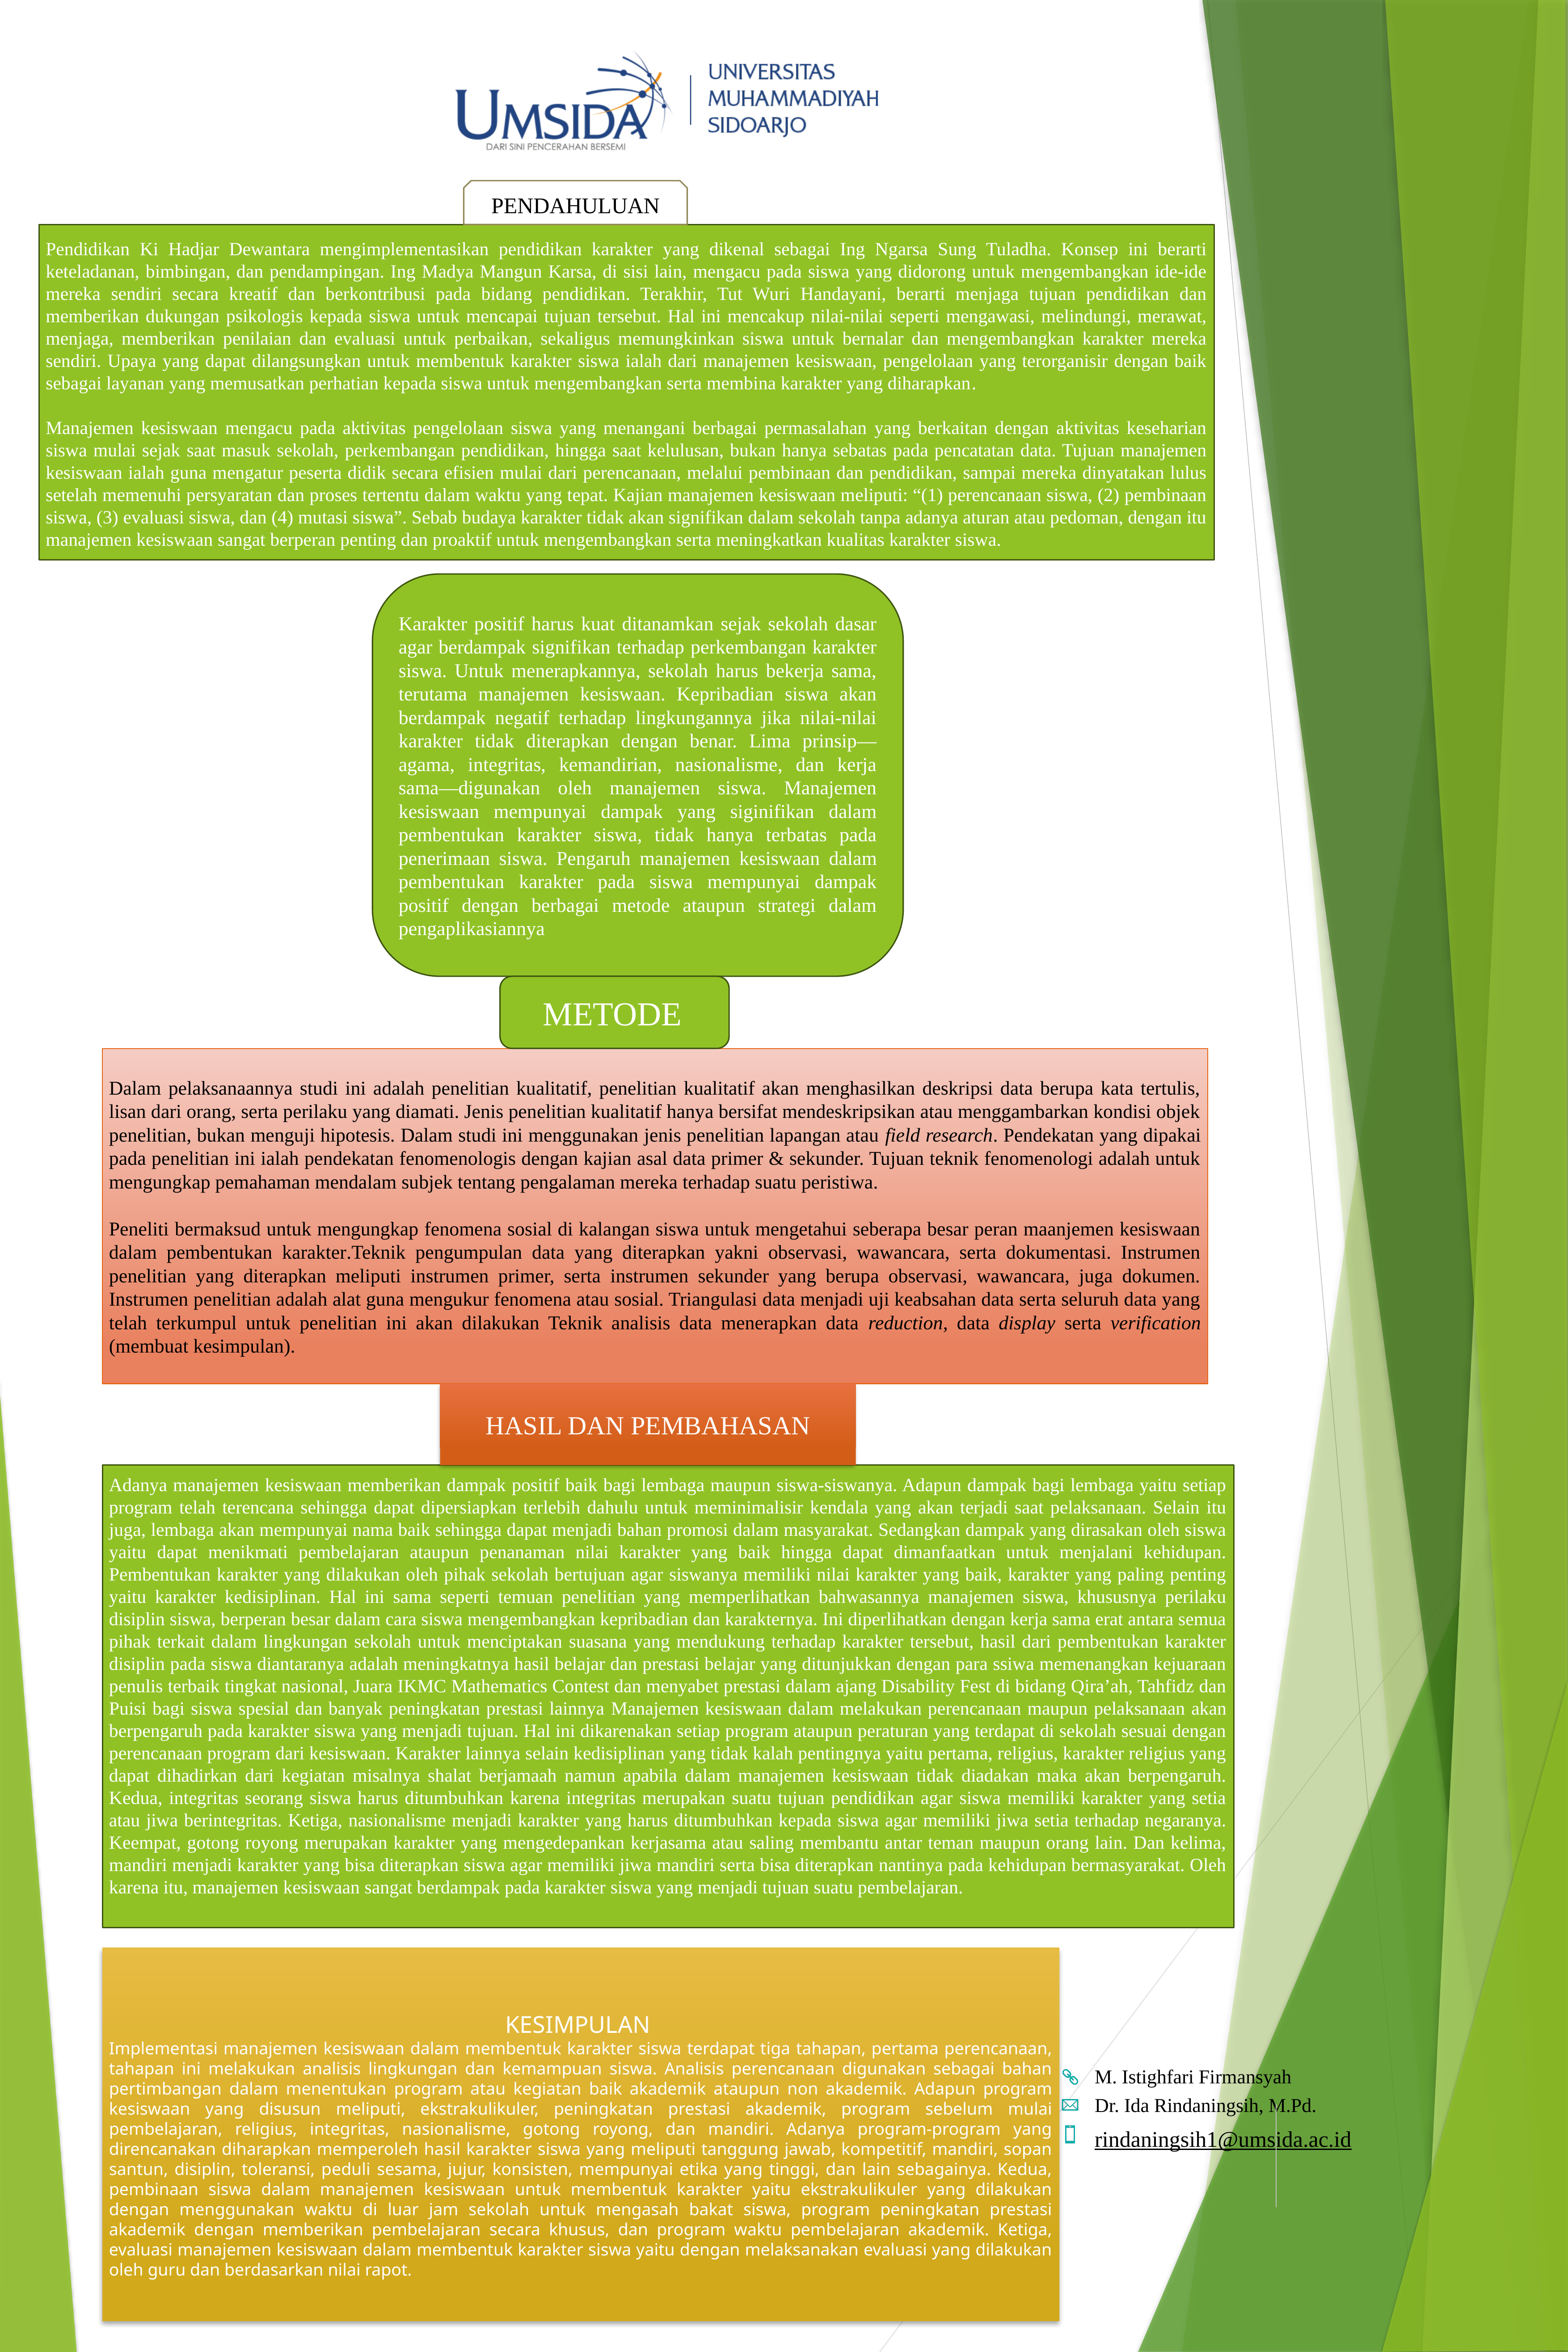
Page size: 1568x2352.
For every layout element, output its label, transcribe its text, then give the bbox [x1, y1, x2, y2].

picture [1060, 2095, 1080, 2115]
text_box Adanya manajemen kesiswaan memberikan dampak positif baik bagi lembaga maupun siswa-siswanya. Adapun dampak bagi lembaga yaitu setiap program telah terencana sehingga dapat dipersiapkan terlebih dahulu untuk meminimalisir kendala yang akan terjadi saat pelaksanaan. Selain itu juga, lembaga akan mempunyai nama baik sehingga dapat menjadi bahan promosi dalam masyarakat. Sedangkan dampak yang dirasakan oleh siswa yaitu dapat menikmati pembelajaran ataupun penanaman nilai karakter yang baik hingga dapat dimanfaatkan untuk menjalani kehidupan. Pembentukan karakter yang dilakukan oleh pihak sekolah bertujuan agar siswanya memiliki nilai karakter yang baik, karakter yang paling penting yaitu karakter kedisiplinan. Hal ini sama seperti temuan penelitian yang memperlihatkan bahwasannya manajemen siswa, khususnya perilaku disiplin siswa, berperan besar dalam cara siswa mengembangkan kepribadian dan karakternya. Ini diperlihatkan dengan kerja sama erat antara semua pihak terkait dalam lingkungan sekolah untuk menciptakan suasana yang mendukung terhadap karakter tersebut, hasil dari pembentukan karakter disiplin pada siswa diantaranya adalah meningkatnya hasil belajar dan prestasi belajar yang ditunjukkan dengan para ssiwa memenangkan kejuaraan penulis terbaik tingkat nasional, Juara IKMC Mathematics Contest dan menyabet prestasi dalam ajang Disability Fest di bidang Qira’ah, Tahfidz dan Puisi bagi siswa spesial dan banyak peningkatan prestasi lainnya Manajemen kesiswaan dalam melakukan perencanaan maupun pelaksanaan akan berpengaruh pada karakter siswa yang menjadi tujuan. Hal ini dikarenakan setiap program ataupun peraturan yang terdapat di sekolah sesuai dengan perencanaan program dari kesiswaan. Karakter lainnya selain kedisiplinan yang tidak kalah pentingnya yaitu pertama, religius, karakter religius yang dapat dihadirkan dari kegiatan misalnya shalat berjamaah namun apabila dalam manajemen kesiswaan tidak diadakan maka akan berpengaruh. Kedua, integritas seorang siswa harus ditumbuhkan karena integritas merupakan suatu tujuan pendidikan agar siswa memiliki karakter yang setia atau jiwa berintegritas. Ketiga, nasionalisme menjadi karakter yang harus ditumbuhkan kepada siswa agar memiliki jiwa setia terhadap negaranya. Keempat, gotong royong merupakan karakter yang mengedepankan kerjasama atau saling membantu antar teman maupun orang lain. Dan kelima, mandiri menjadi karakter yang bisa diterapkan siswa agar memiliki jiwa mandiri serta bisa diterapkan nantinya pada kehidupan bermasyarakat. Oleh karena itu, manajemen kesiswaan sangat berdampak pada karakter siswa yang menjadi tujuan suatu pembelajaran. [102, 1464, 1235, 1928]
text_box Karakter positif harus kuat ditanamkan sejak sekolah dasar agar berdampak signifikan terhadap perkembangan karakter siswa. Untuk menerapkannya, sekolah harus bekerja sama, terutama manajemen kesiswaan. Kepribadian siswa akan berdampak negatif terhadap lingkungannya jika nilai-nilai karakter tidak diterapkan dengan benar. Lima prinsip—agama, integritas, kemandirian, nasionalisme, dan kerja sama—digunakan oleh manajemen siswa. Manajemen kesiswaan mempunyai dampak yang siginifikan dalam pembentukan karakter siswa, tidak hanya terbatas pada penerimaan siswa. Pengaruh manajemen kesiswaan dalam pembentukan karakter pada siswa mempunyai dampak positif dengan berbagai metode ataupun strategi dalam pengaplikasiannya [371, 573, 904, 977]
text_box rindaningsih1@umsida.ac.id [1095, 2120, 1273, 2157]
text_box HASIL DAN PEMBAHASAN [440, 1383, 856, 1465]
text_box Dr. Ida Rindaningsih, M.Pd. [1095, 2091, 1506, 2117]
text_box rindaningsih1@umsida.ac.id [1278, 2120, 1520, 2157]
text_box PENDAHULUAN [463, 180, 688, 225]
picture [1059, 2065, 1081, 2088]
text_box KESIMPULAN Implementasi manajemen kesiswaan dalam membentuk karakter siswa terdapat tiga tahapan, pertama perencanaan, tahapan ini melakukan analisis lingkungan dan kemampuan siswa. Analisis perencanaan digunakan sebagai bahan pertimbangan dalam menentukan program atau kegiatan baik akademik ataupun non akademik. Adapun program kesiswaan yang disusun meliputi, ekstrakulikuler, peningkatan prestasi akademik, program sebelum mulai pembelajaran, religius, integritas, nasionalisme, gotong royong, dan mandiri. Adanya program-program yang direncanakan diharapkan memperoleh hasil karakter siswa yang meliputi tanggung jawab, kompetitif, mandiri, sopan santun, disiplin, toleransi, peduli sesama, jujur, konsisten, mempunyai etika yang tinggi, dan lain sebagainya. Kedua, pembinaan siswa dalam manajemen kesiswaan untuk membentuk karakter yaitu ekstrakulikuler yang dilakukan dengan menggunakan waktu di luar jam sekolah untuk mengasah bakat siswa, program peningkatan prestasi akademik dengan memberikan pembelajaran secara khusus, dan program waktu pembelajaran akademik. Ketiga, evaluasi manajemen kesiswaan dalam membentuk karakter siswa yaitu dengan melaksanakan evaluasi yang dilakukan oleh guru dan berdasarkan nilai rapot. [102, 1947, 1060, 2321]
text_box Pendidikan Ki Hadjar Dewantara mengimplementasikan pendidikan karakter yang dikenal sebagai Ing Ngarsa Sung Tuladha. Konsep ini berarti keteladanan, bimbingan, dan pendampingan. Ing Madya Mangun Karsa, di sisi lain, mengacu pada siswa yang didorong untuk mengembangkan ide-ide mereka sendiri secara kreatif dan berkontribusi pada bidang pendidikan. Terakhir, Tut Wuri Handayani, berarti menjaga tujuan pendidikan dan memberikan dukungan psikologis kepada siswa untuk mencapai tujuan tersebut. Hal ini mencakup nilai-nilai seperti mengawasi, melindungi, merawat, menjaga, memberikan penilaian dan evaluasi untuk perbaikan, sekaligus memungkinkan siswa untuk bernalar dan mengembangkan karakter mereka sendiri. Upaya yang dapat dilangsungkan untuk membentuk karakter siswa ialah dari manajemen kesiswaan, pengelolaan yang terorganisir dengan baik sebagai layanan yang memusatkan perhatian kepada siswa untuk mengembangkan serta membina karakter yang diharapkan. Manajemen kesiswaan mengacu pada aktivitas pengelolaan siswa yang menangani berbagai permasalahan yang berkaitan dengan aktivitas keseharian siswa mulai sejak saat masuk sekolah, perkembangan pendidikan, hingga saat kelulusan, bukan hanya sebatas pada pencatatan data. Tujuan manajemen kesiswaan ialah guna mengatur peserta didik secara efisien mulai dari perencanaan, melalui pembinaan dan pendidikan, sampai mereka dinyatakan lulus setelah memenuhi persyaratan dan proses tertentu dalam waktu yang tepat. Kajian manajemen kesiswaan meliputi: “(1) perencanaan siswa, (2) pembinaan siswa, (3) evaluasi siswa, dan (4) mutasi siswa”. Sebab budaya karakter tidak akan signifikan dalam sekolah tanpa adanya aturan atau pedoman, dengan itu manajemen kesiswaan sangat berperan penting dan proaktif untuk mengembangkan serta meningkatkan kualitas karakter siswa. [38, 224, 1215, 561]
text_box Dalam pelaksanaannya studi ini adalah penelitian kualitatif, penelitian kualitatif akan menghasilkan deskripsi data berupa kata tertulis, lisan dari orang, serta perilaku yang diamati. Jenis penelitian kualitatif hanya bersifat mendeskripsikan atau menggambarkan kondisi objek penelitian, bukan menguji hipotesis. Dalam studi ini menggunakan jenis penelitian lapangan atau field research. Pendekatan yang dipakai pada penelitian ini ialah pendekatan fenomenologis dengan kajian asal data primer & sekunder. Tujuan teknik fenomenologi adalah untuk mengungkap pemahaman mendalam subjek tentang pengalaman mereka terhadap suatu peristiwa. Peneliti bermaksud untuk mengungkap fenomena sosial di kalangan siswa untuk mengetahui seberapa besar peran maanjemen kesiswaan dalam pembentukan karakter.Teknik pengumpulan data yang diterapkan yakni observasi, wawancara, serta dokumentasi. Instrumen penelitian yang diterapkan meliputi instrumen primer, serta instrumen sekunder yang berupa observasi, wawancara, juga dokumen. Instrumen penelitian adalah alat guna mengukur fenomena atau sosial. Triangulasi data menjadi uji keabsahan data serta seluruh data yang telah terkumpul untuk penelitian ini akan dilakukan Teknik analisis data menerapkan data reduction, data display serta verification (membuat kesimpulan). [102, 1048, 1208, 1384]
text_box M. Istighfari Firmansyah [1095, 2063, 1520, 2088]
picture [1060, 2124, 1080, 2144]
picture [440, 47, 945, 154]
text_box METODE [499, 975, 730, 1050]
